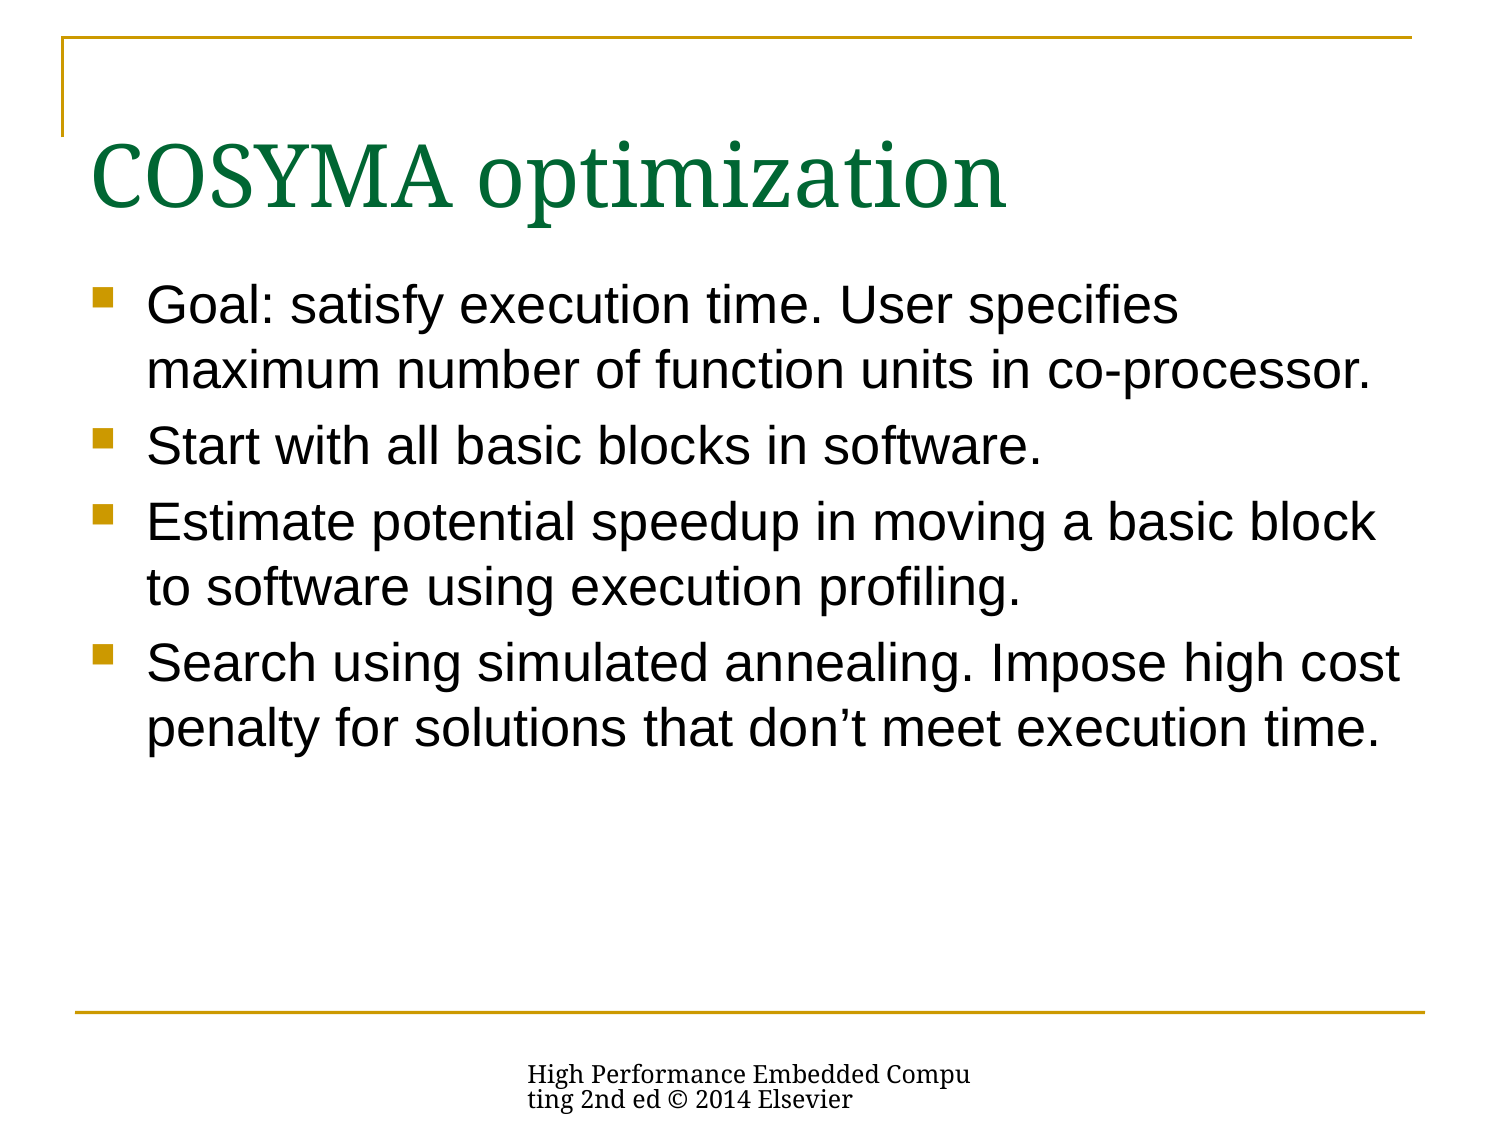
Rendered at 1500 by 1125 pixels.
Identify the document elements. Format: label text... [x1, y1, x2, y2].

title COSYMA optimization [75, 45, 1425, 233]
list Goal: satisfy execution time. User specifies maximum number of function units in co-processor. Start with all basic blocks in software. Estimate potential speedup in moving a basic block to software using execution profiling. Search using simulated annealing. Impose high cost penalty for solutions that don’t meet execution time. [75, 262, 1425, 1006]
footer High Performance Embedded Computing 2nd ed © 2014 Elsevier [512, 1025, 988, 1100]
